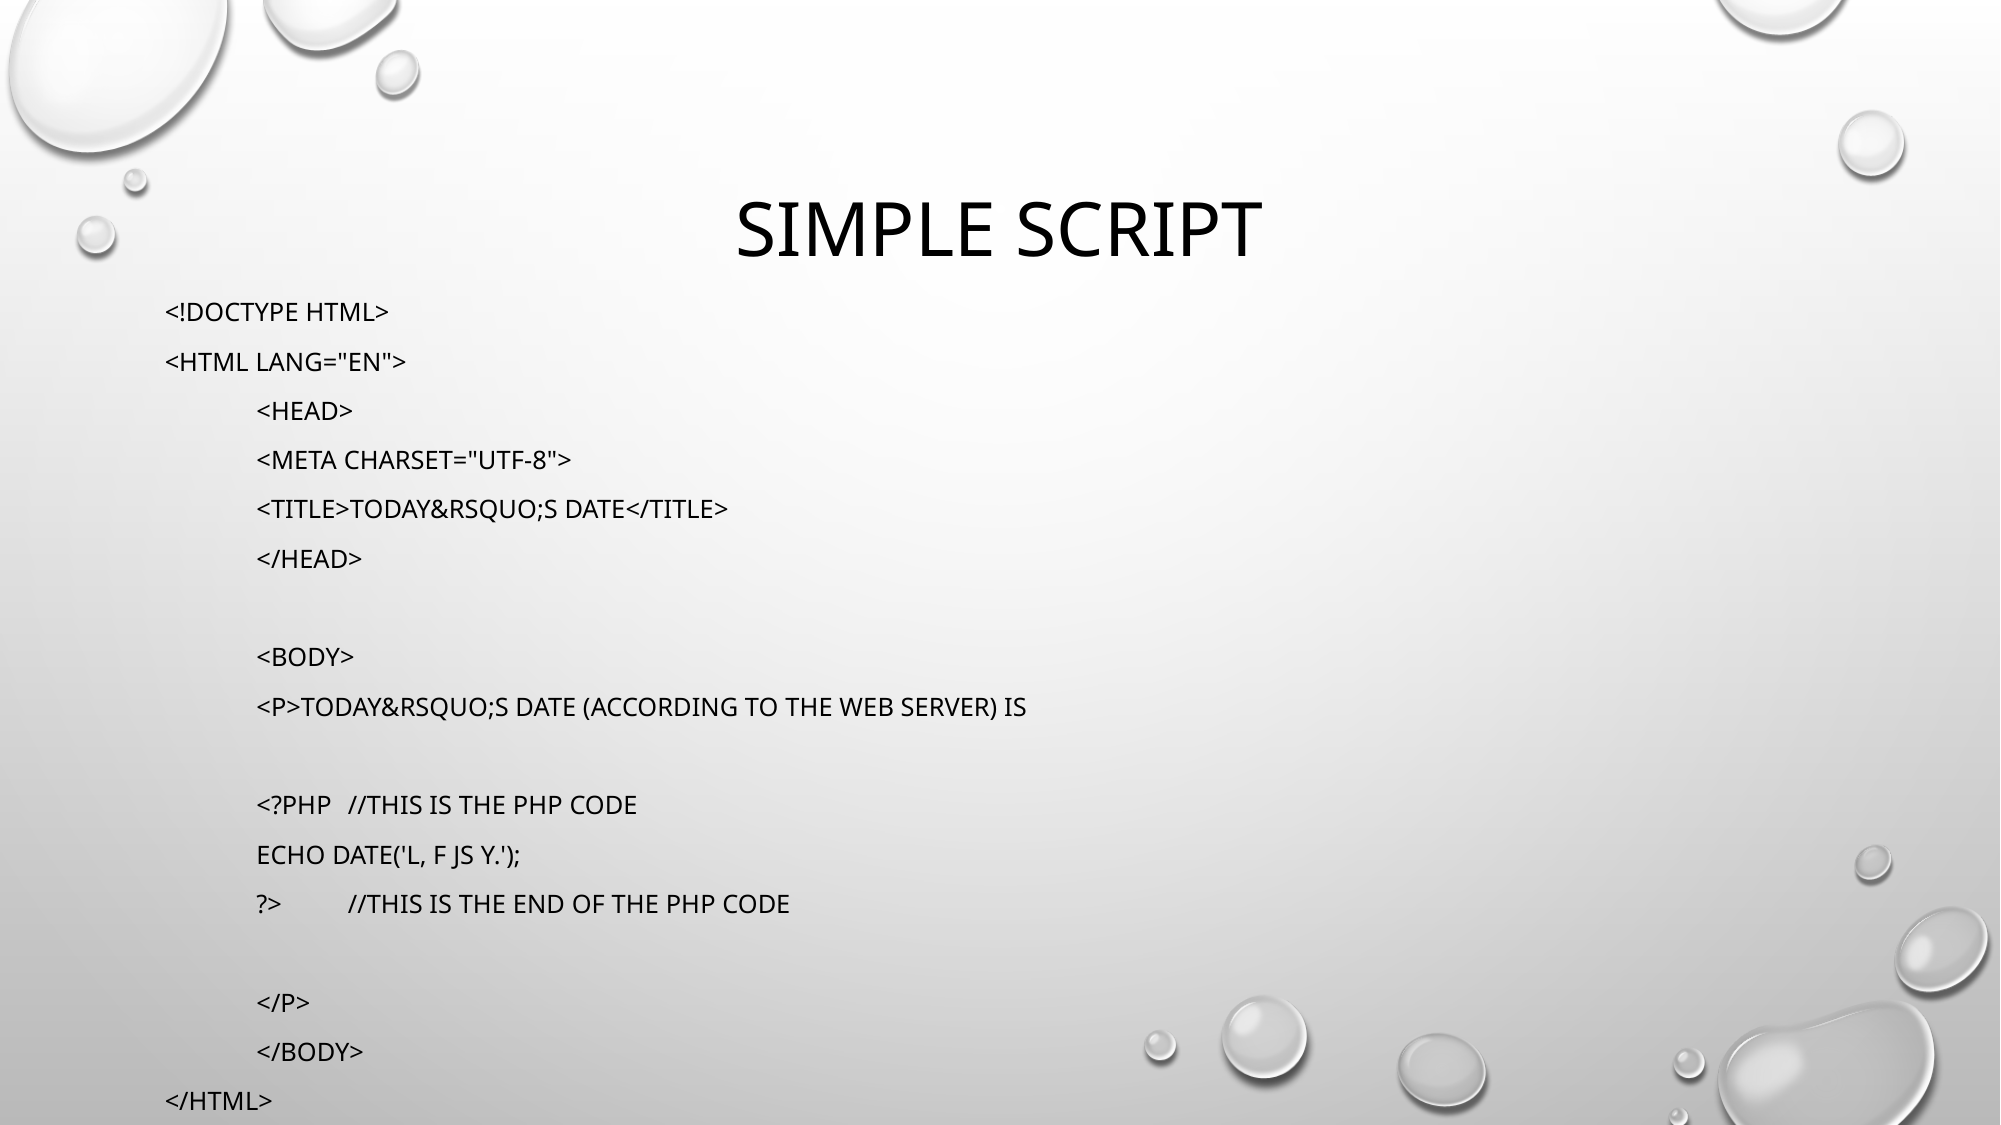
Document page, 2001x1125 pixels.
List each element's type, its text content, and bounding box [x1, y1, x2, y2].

list <!DOCTYPE html> <html lang="en"> <head> <meta charset="utf-8"> <title>Today&rsquo;s Date</title> </head> <body> <p>Today&rsquo;s Date (according to the web server) is <?php //this is the php code echo date('l, F jS Y.'); ?> //this is the end of the php code </p> </body> </html> [149, 282, 1850, 1125]
title Simple script [149, 101, 1851, 364]
picture [0, 0, 2000, 1125]
